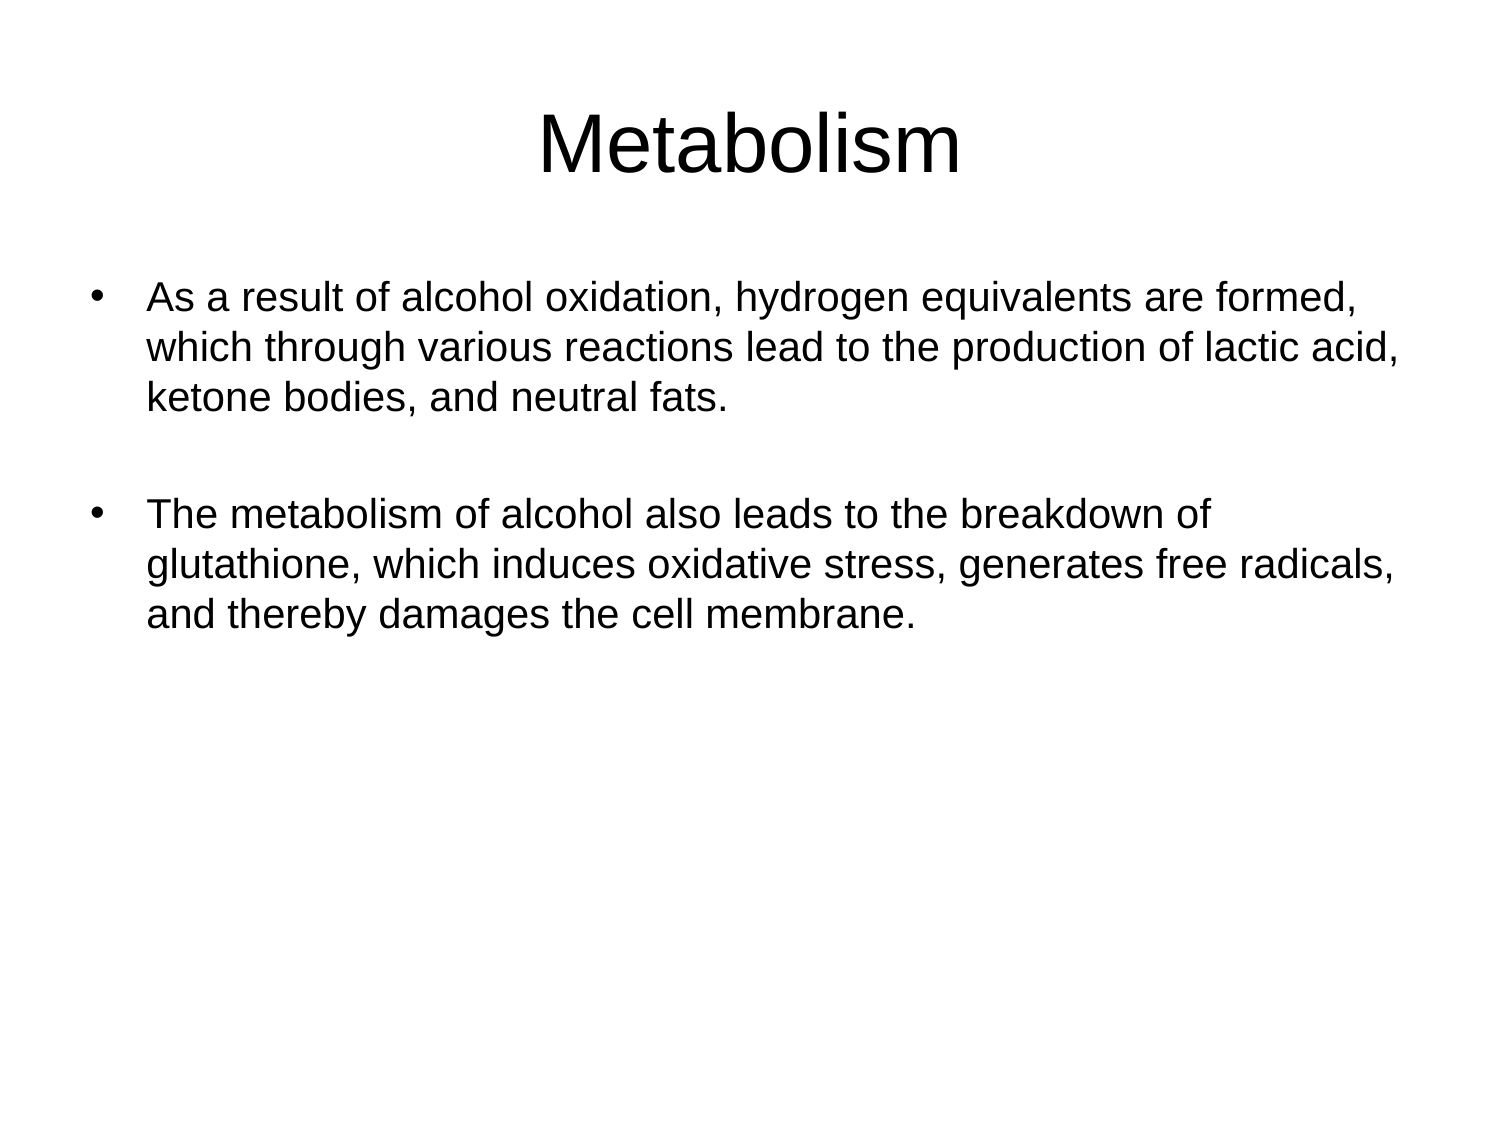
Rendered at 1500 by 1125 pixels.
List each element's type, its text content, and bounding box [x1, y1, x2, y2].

title Metabolism [75, 45, 1425, 233]
list As a result of alcohol oxidation, hydrogen equivalents are formed, which through various reactions lead to the production of lactic acid, ketone bodies, and neutral fats. The metabolism of alcohol also leads to the breakdown of glutathione, which induces oxidative stress, generates free radicals, and thereby damages the cell membrane. [75, 262, 1425, 1005]
